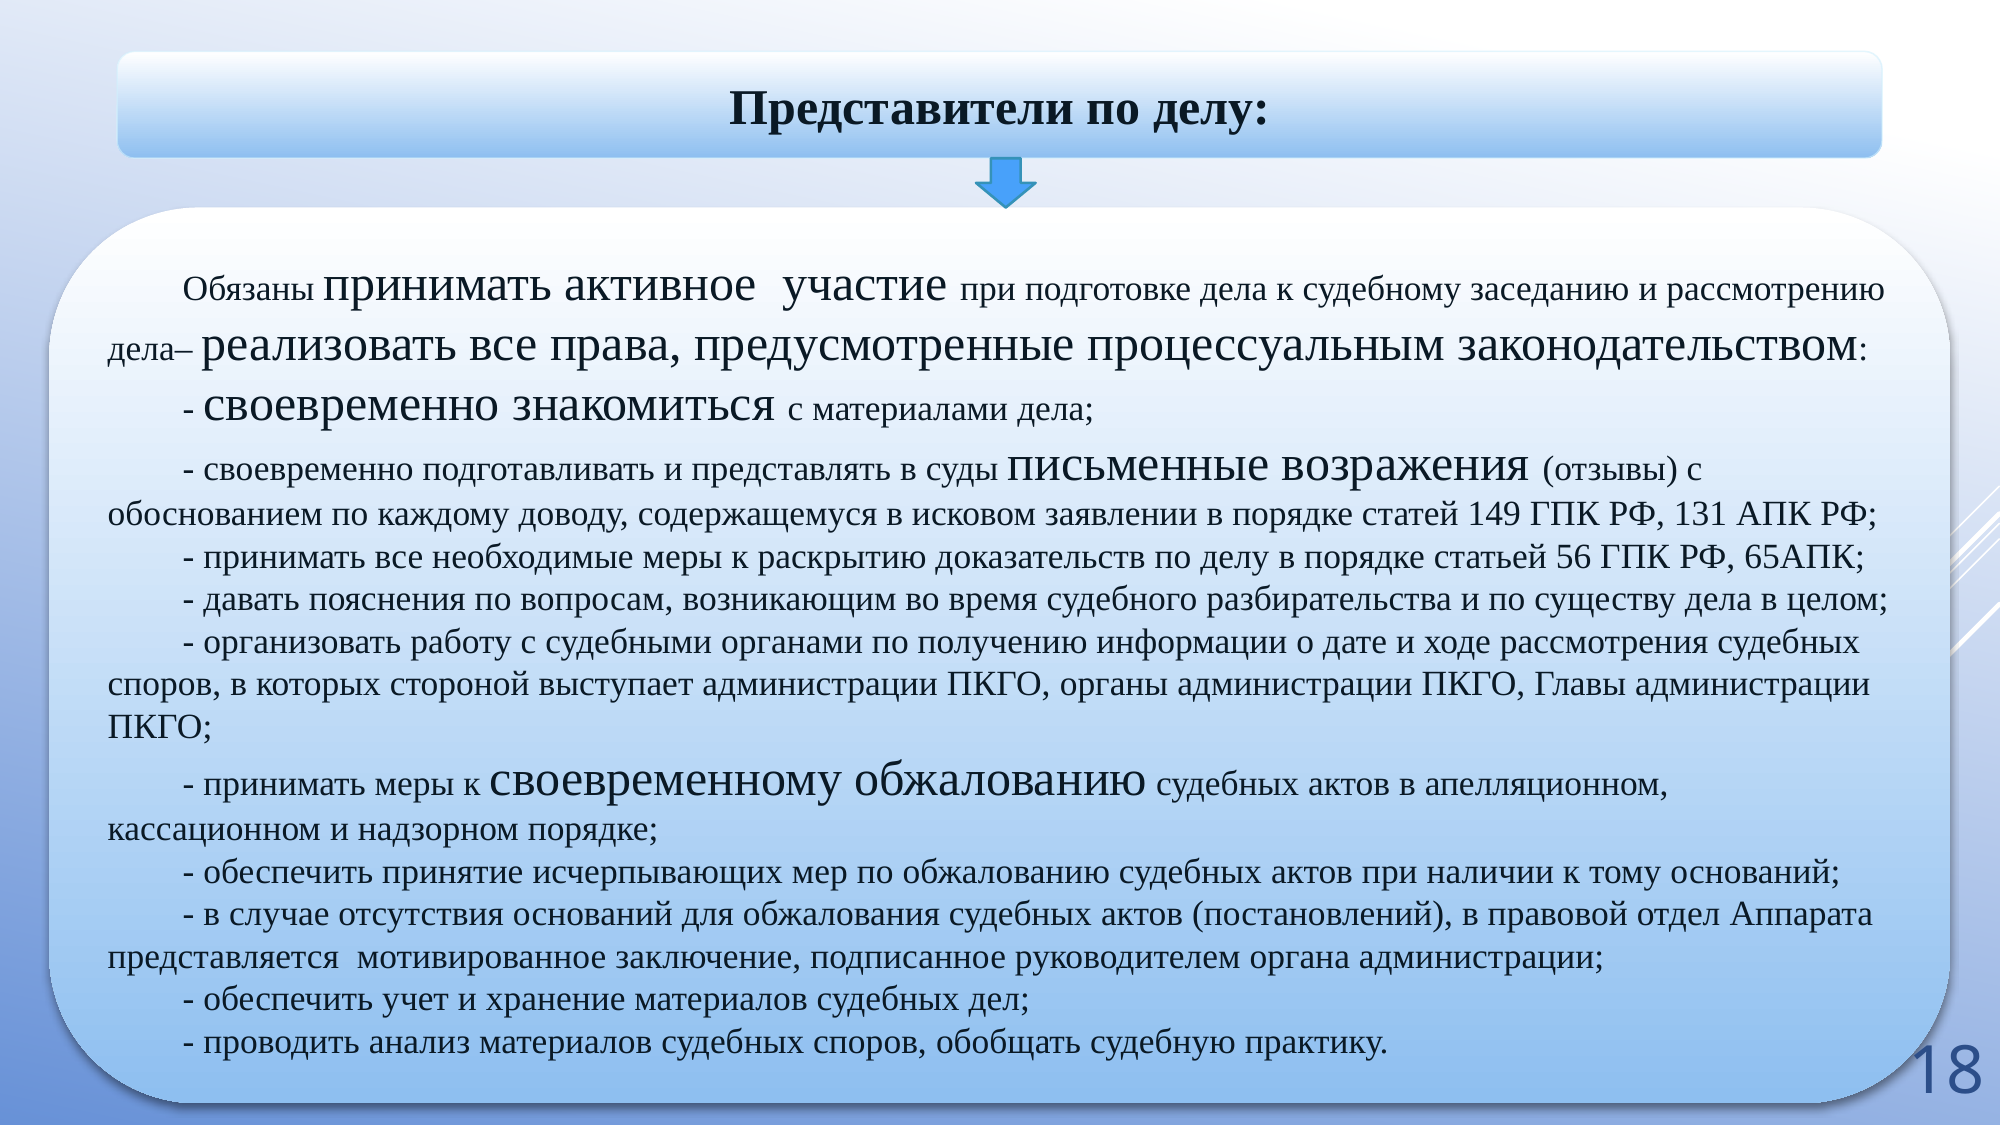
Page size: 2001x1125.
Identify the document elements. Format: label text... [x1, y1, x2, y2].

text_box [974, 156, 1037, 209]
text_box Обязаны принимать активное участие при подготовке дела к судебному заседанию и рассмотрению дела– реализовать все права, предусмотренные процессуальным законодательством: - своевременно знакомиться с материалами дела; - своевременно подготавливать и представлять в суды письменные возражения (отзывы) с обоснованием по каждому доводу, содержащемуся в исковом заявлении в порядке статей 149 ГПК РФ, 131 АПК РФ; - принимать все необходимые меры к раскрытию доказательств по делу в порядке статьей 56 ГПК РФ, 65АПК; - давать пояснения по вопросам, возникающим во время судебного разбирательства и по существу дела в целом; - организовать работу с судебными органами по получению информации о дате и ходе рассмотрения судебных споров, в которых стороной выступает администрации ПКГО, органы администрации ПКГО, Главы администрации ПКГО; - принимать меры к своевременному обжалованию судебных актов в апелляционном, кассационном и надзорном порядке; - обеспечить принятие исчерпывающих мер по обжалованию судебных актов при наличии к тому оснований; - в случае отсутствия оснований для обжалования судебных актов (постановлений), в правовой отдел Аппарата представляется мотивированное заключение, подписанное руководителем органа администрации; - обеспечить учет и хранение материалов судебных дел; - проводить анализ материалов судебных споров, обобщать судебную практику. [49, 207, 1951, 1104]
slide_number 18 [1859, 1027, 2000, 1125]
text_box Представители по делу: [116, 50, 1883, 159]
